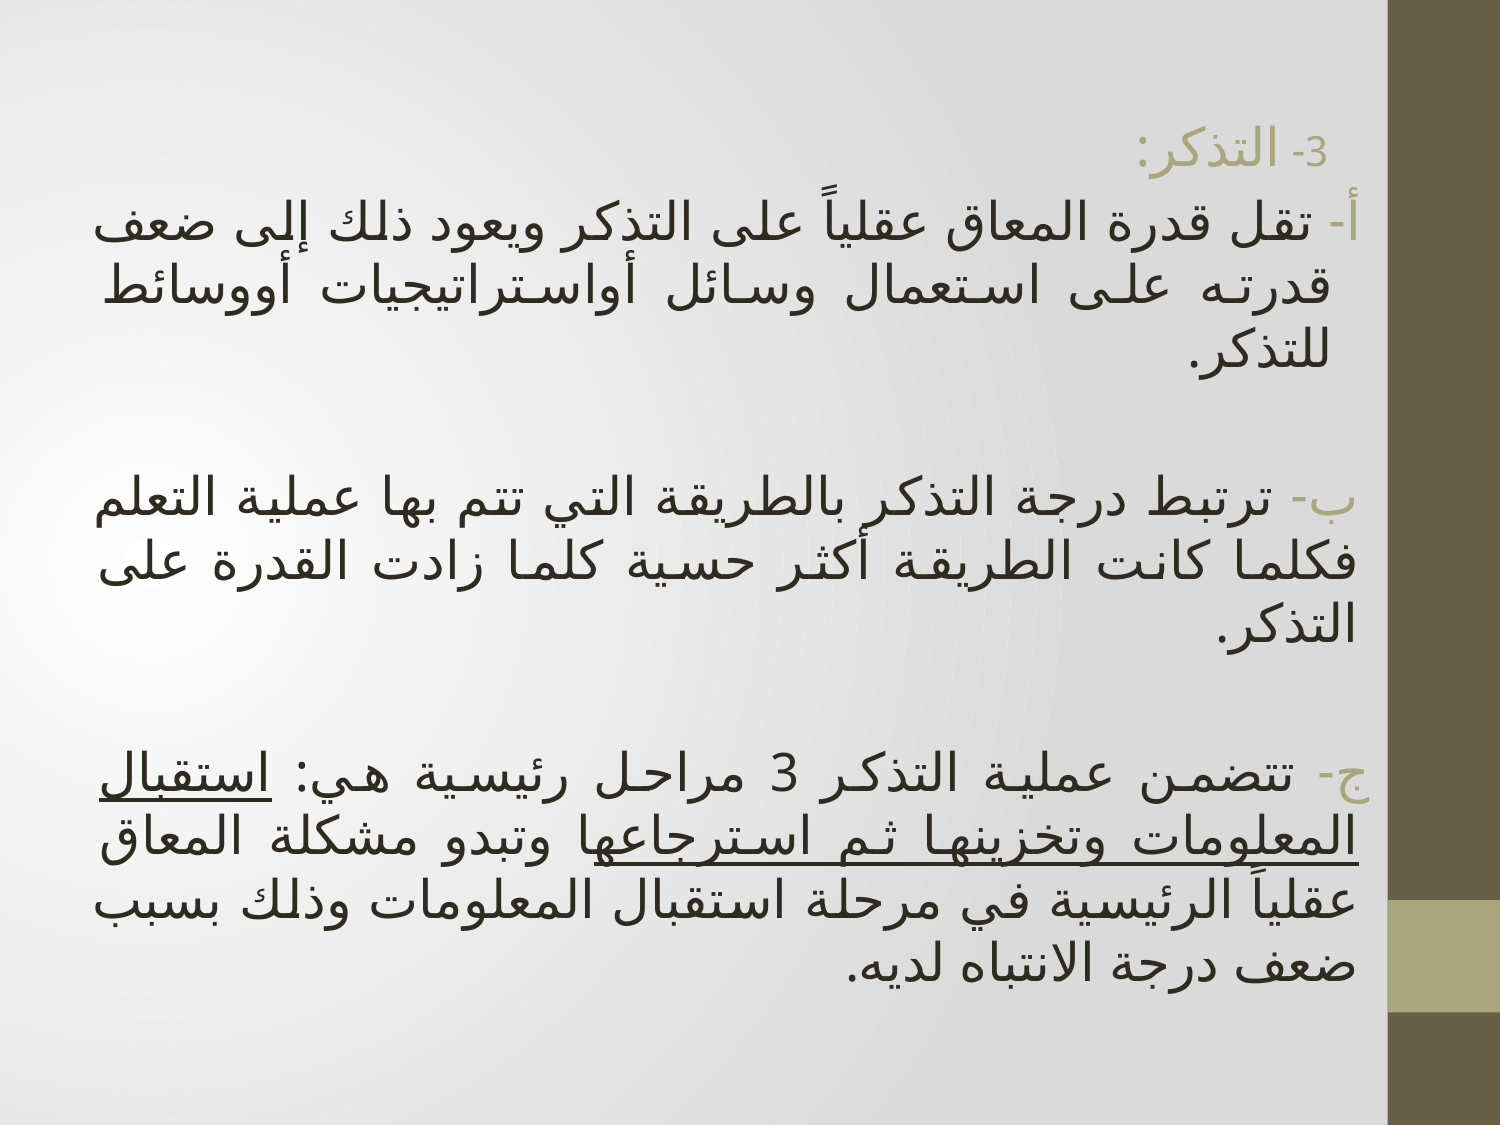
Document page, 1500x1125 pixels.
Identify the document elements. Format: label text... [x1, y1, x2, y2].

list 3- التذكر: أ- تقل قدرة المعاق عقلياً على التذكر ويعود ذلك إلى ضعف قدرته على استعمال وسائل أواستراتيجيات أووسائط للتذكر. ب- ترتبط درجة التذكر بالطريقة التي تتم بها عملية التعلم فكلما كانت الطريقة أكثر حسية كلما زادت القدرة على التذكر. ج- تتضمن عملية التذكر 3 مراحل رئيسية هي: استقبال المعلومات وتخزينها ثم استرجاعها وتبدو مشكلة المعاق عقلياً الرئيسية في مرحلة استقبال المعلومات وذلك بسبب ضعف درجة الانتباه لديه. [75, 105, 1425, 1005]
